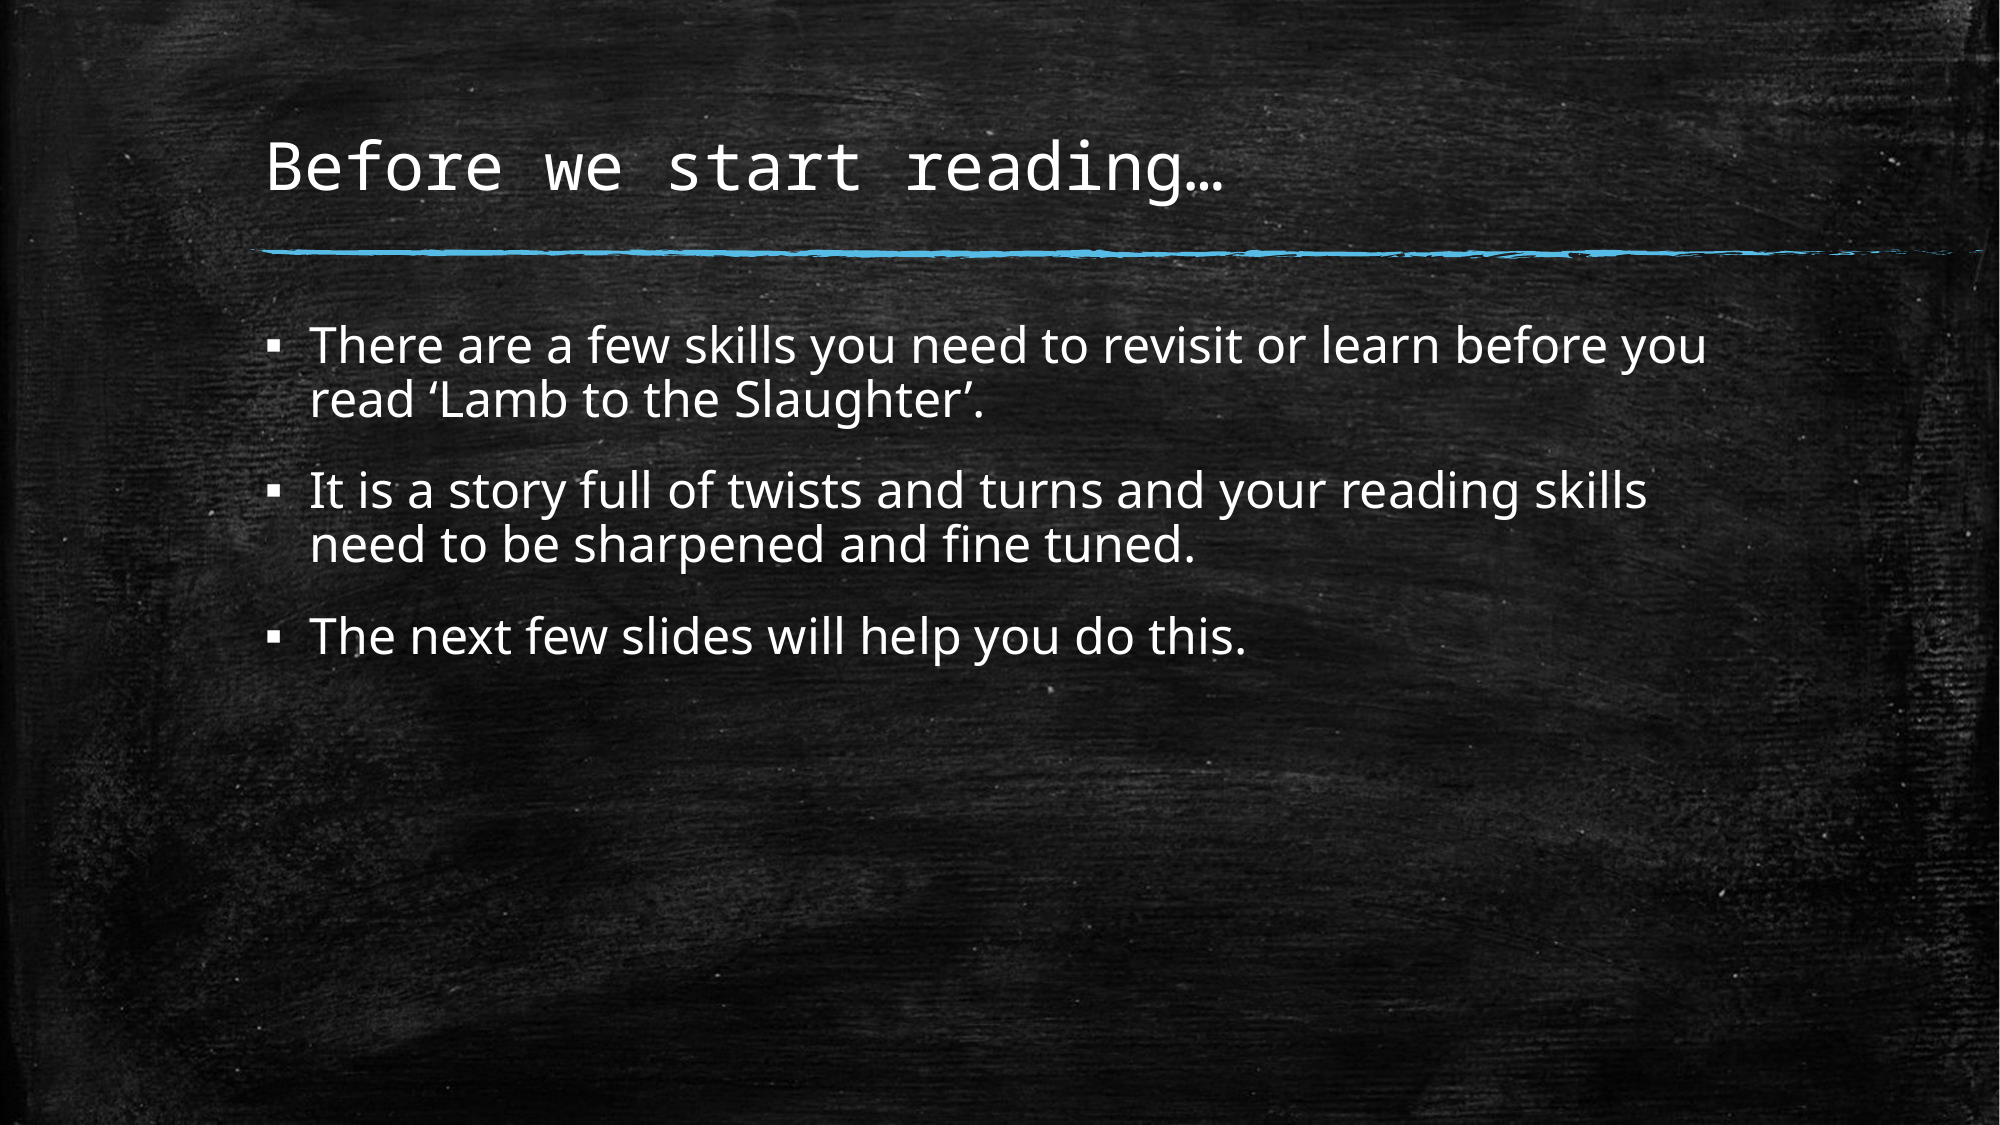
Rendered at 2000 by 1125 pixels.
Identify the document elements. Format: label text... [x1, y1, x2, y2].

picture [0, 0, 2000, 1125]
list There are a few skills you need to revisit or learn before you read ‘Lamb to the Slaughter’. It is a story full of twists and turns and your reading skills need to be sharpened and fine tuned. The next few slides will help you do this. [249, 312, 1750, 1013]
title Before we start reading… [249, 45, 1750, 213]
